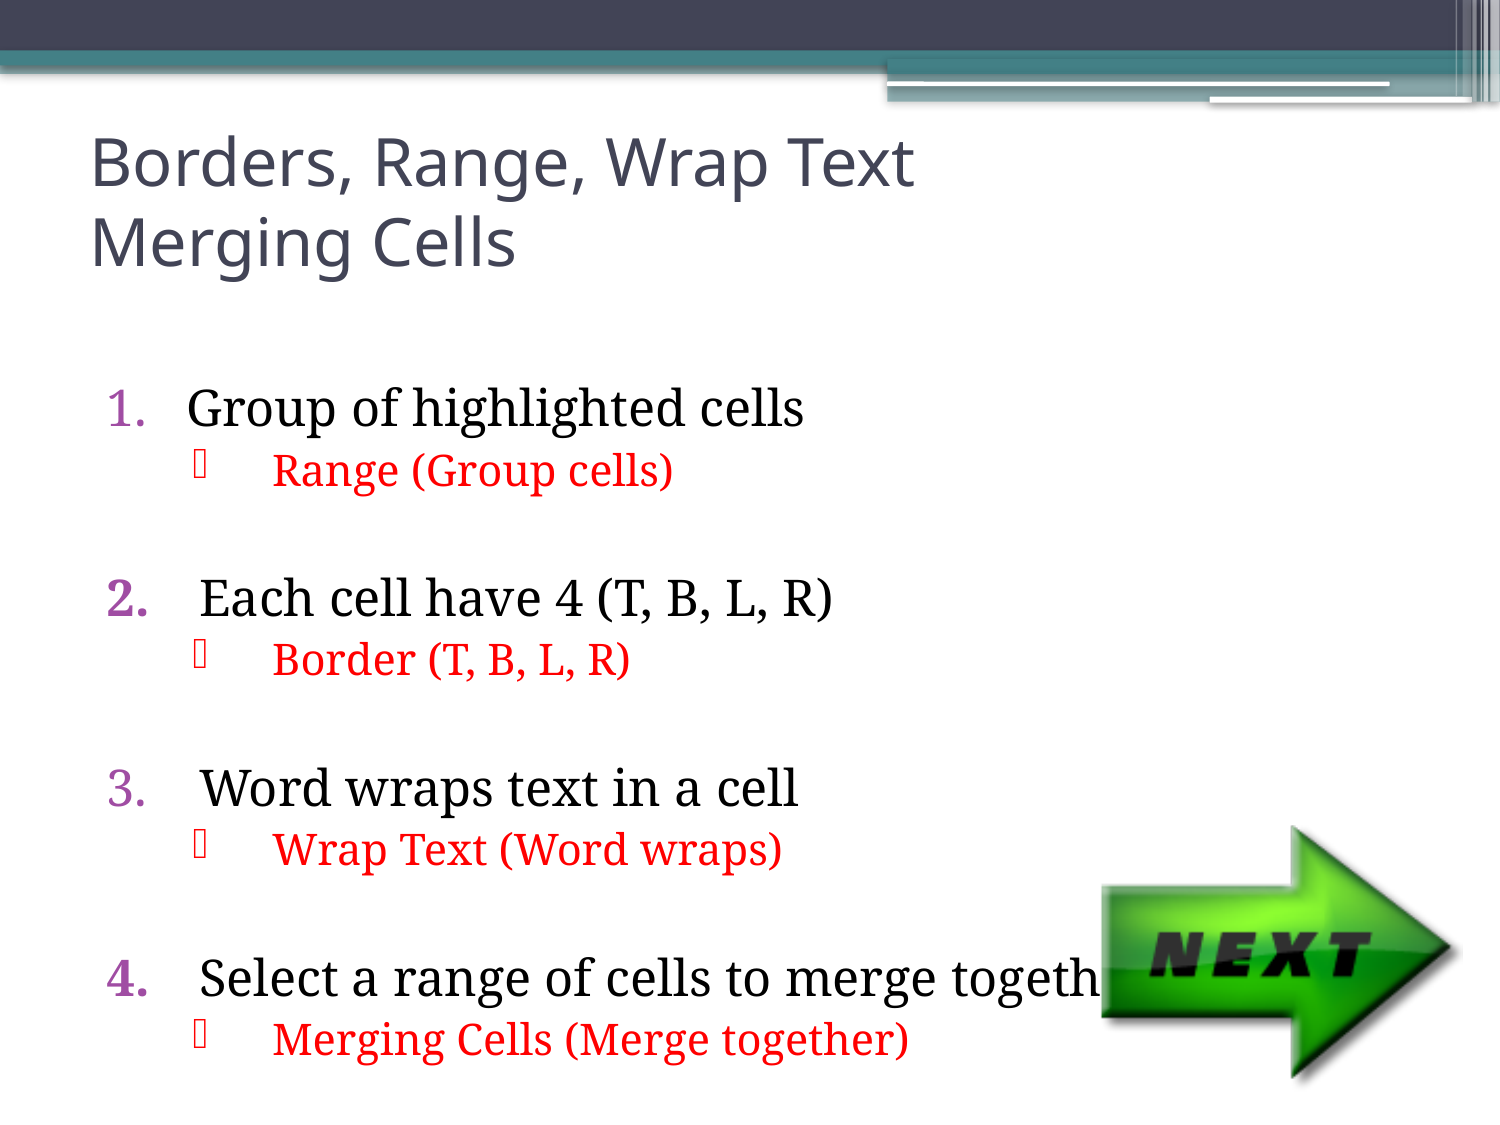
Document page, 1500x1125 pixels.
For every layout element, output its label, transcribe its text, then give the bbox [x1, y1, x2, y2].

picture [1087, 774, 1463, 1125]
list Group of highlighted cells Range (Group cells) Each cell have 4 (T, B, L, R) Border (T, B, L, R) Word wraps text in a cell Wrap Text (Word wraps) Select a range of cells to merge together Merging Cells (Merge together) [75, 368, 1425, 1079]
title Borders, Range, Wrap Text Merging Cells [75, 112, 1425, 288]
